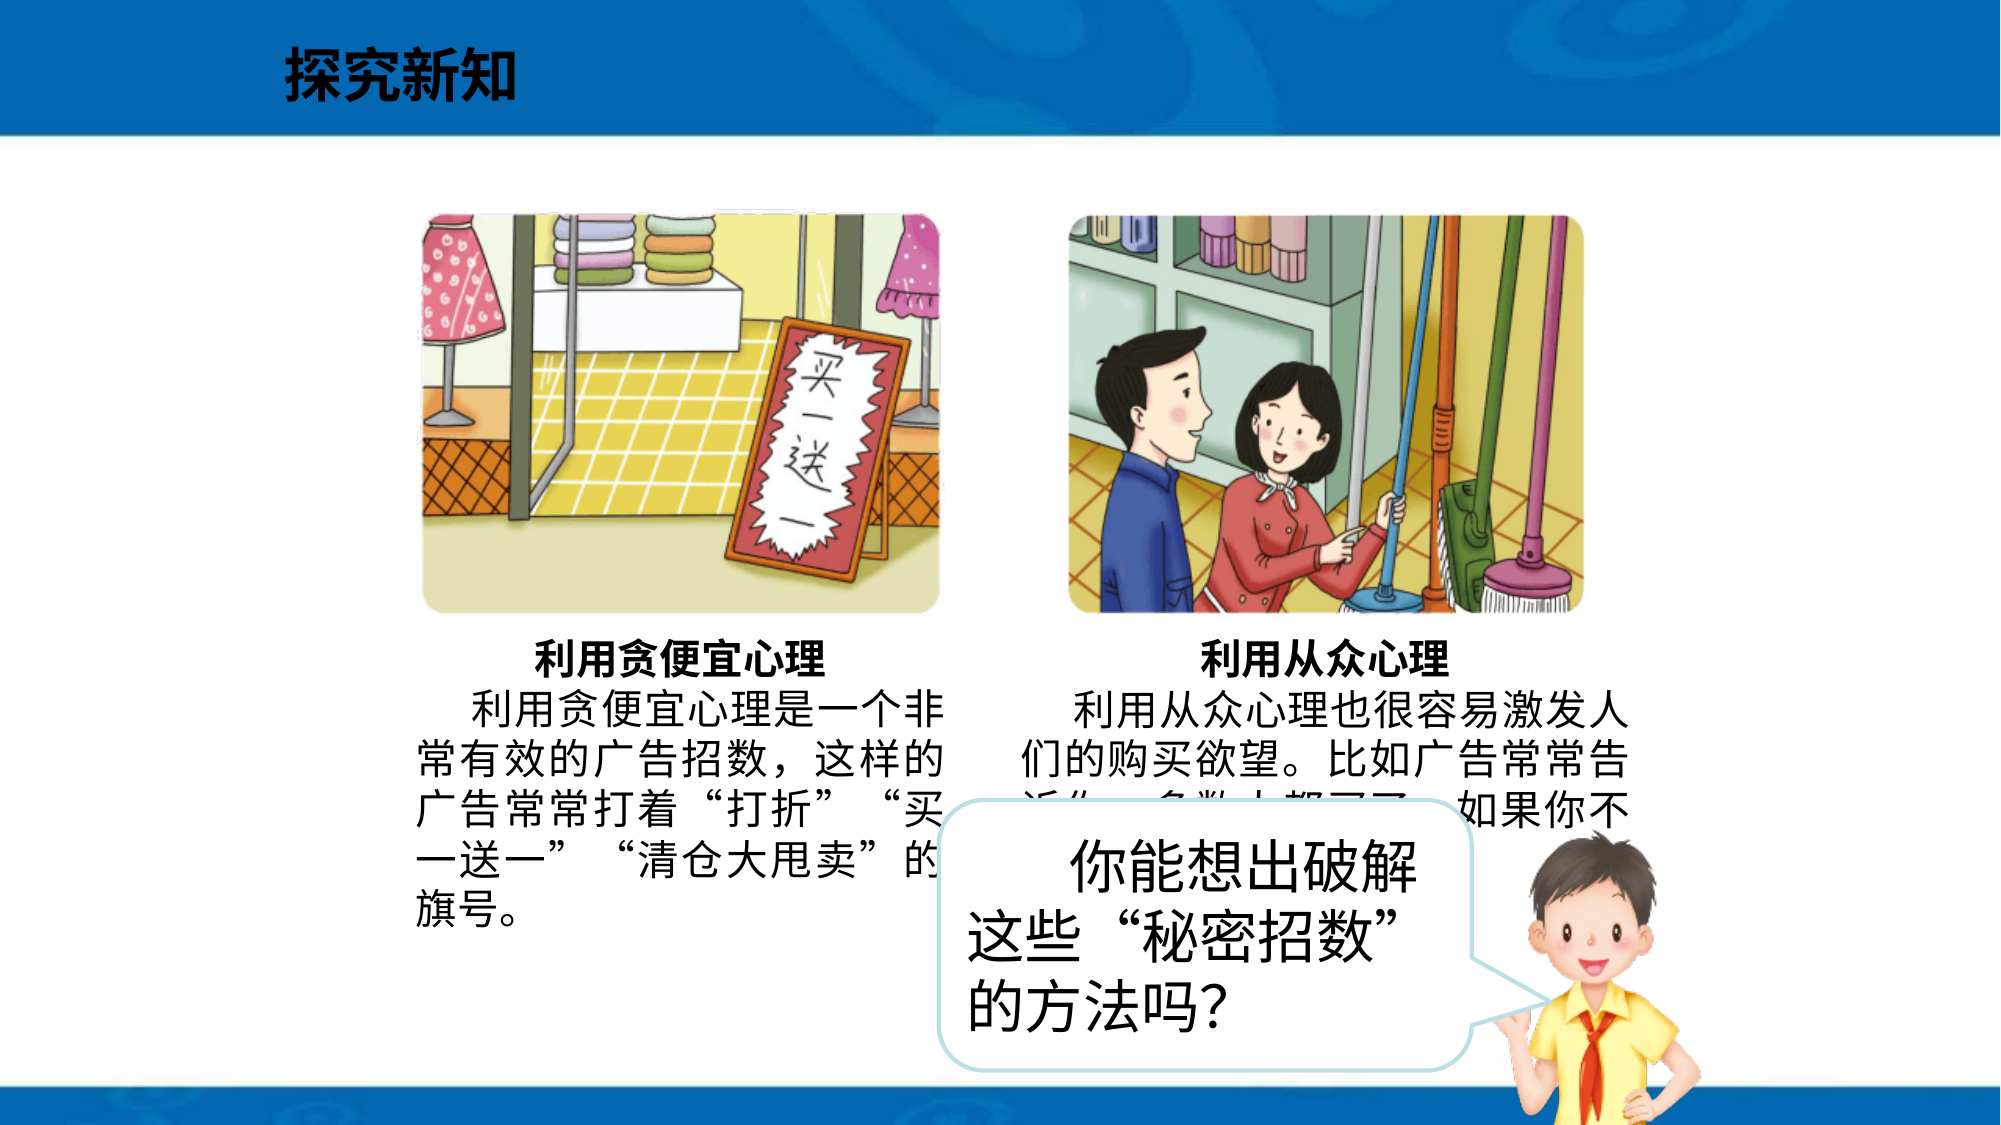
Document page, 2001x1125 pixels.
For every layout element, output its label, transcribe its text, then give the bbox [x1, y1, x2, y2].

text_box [938, 799, 1710, 1125]
text_box 利用从众心理 利用从众心理也很容易激发人们的购买欲望。比如广告常常告诉你，多数人都买了，如果你不买，你就要落伍了。 [1005, 625, 1645, 798]
picture [0, 0, 2001, 1125]
text_box 利用贪便宜心理 利用贪便宜心理是一个非常有效的广告招数，这样的广告常常打着“打折”“买一送一”“清仓大甩卖”的旗号。 [400, 625, 961, 941]
title 探究新知 [268, 38, 1733, 119]
